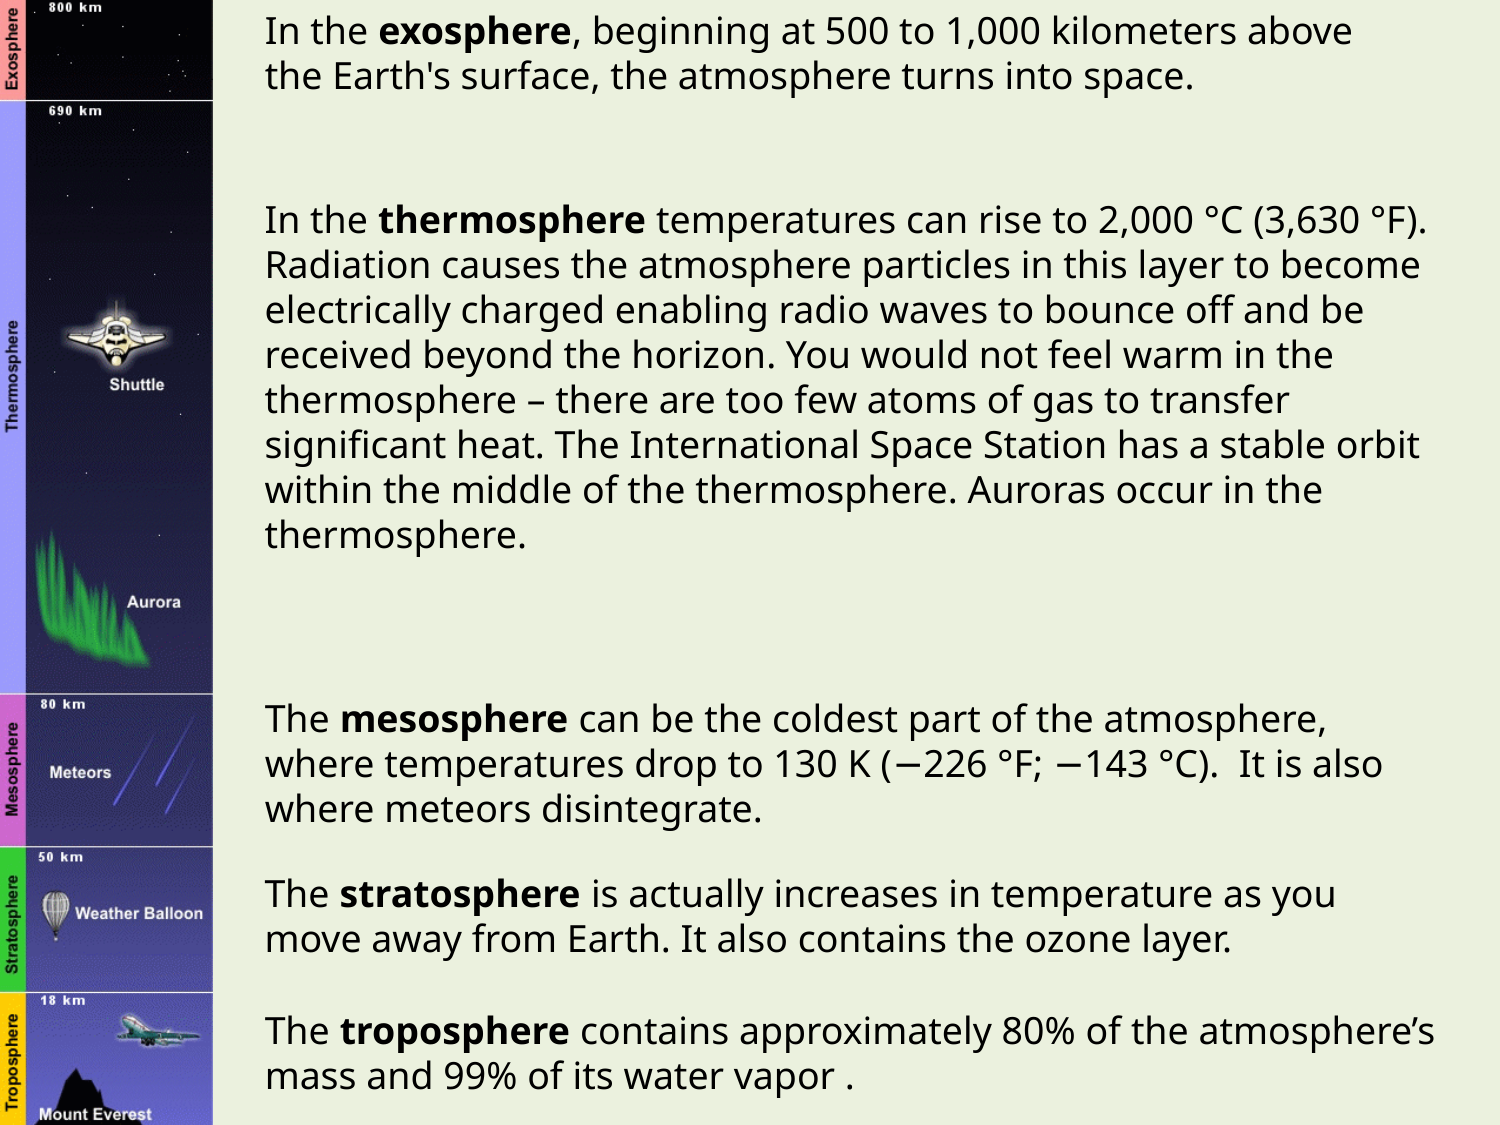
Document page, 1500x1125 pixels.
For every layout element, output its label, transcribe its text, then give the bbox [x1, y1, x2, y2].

text_box In the thermosphere temperatures can rise to 2,000 °C (3,630 °F). Radiation causes the atmosphere particles in this layer to become electrically charged enabling radio waves to bounce off and be received beyond the horizon. You would not feel warm in the thermosphere – there are too few atoms of gas to transfer significant heat. The International Space Station has a stable orbit within the middle of the thermosphere. Auroras occur in the thermosphere. [249, 188, 1463, 564]
text_box The stratosphere is actually increases in temperature as you move away from Earth. It also contains the ozone layer. [249, 862, 1438, 968]
text_box The troposphere contains approximately 80% of the atmosphere’s mass and 99% of its water vapor . [249, 999, 1500, 1105]
text_box In the exosphere, beginning at 500 to 1,000 kilometers above the Earth's surface, the atmosphere turns into space. [249, 0, 1413, 105]
text_box The mesosphere can be the coldest part of the atmosphere, where temperatures drop to 130 K (−226 °F; −143 °C). It is also where meteors disintegrate. [249, 687, 1413, 838]
picture [0, 0, 213, 1125]
